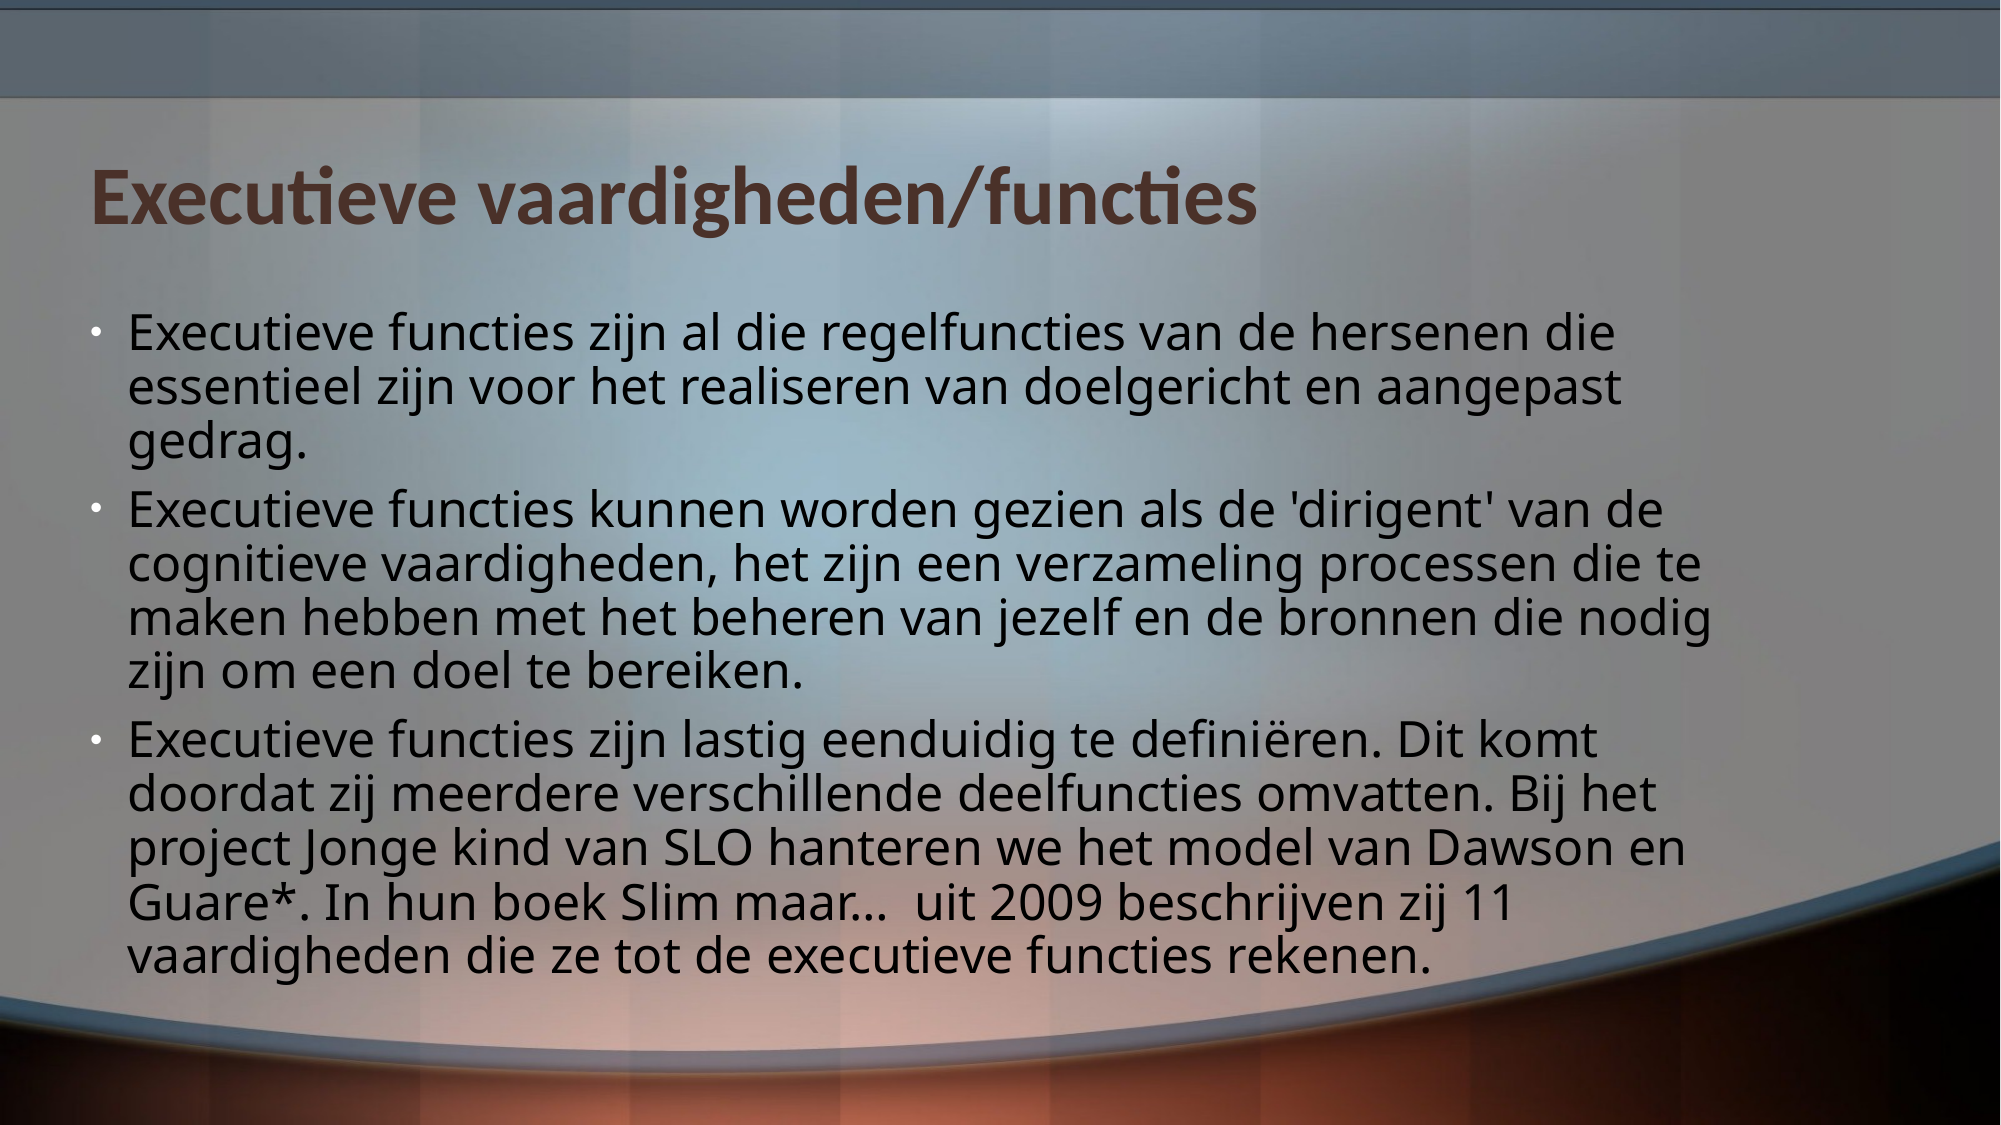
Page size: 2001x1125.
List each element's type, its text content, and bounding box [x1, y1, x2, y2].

list Executieve functies zijn al die regelfuncties van de hersenen die essentieel zijn voor het realiseren van doelgericht en aangepast gedrag. Executieve functies kunnen worden gezien als de 'dirigent' van de cognitieve vaardigheden, het zijn een verzameling processen die te maken hebben met het beheren van jezelf en de bronnen die nodig zijn om een doel te bereiken. Executieve functies zijn lastig eenduidig te definiëren. Dit komt doordat zij meerdere verschillende deelfuncties omvatten. Bij het project Jonge kind van SLO hanteren we het model van Dawson en Guare*. In hun boek Slim maar… uit 2009 beschrijven zij 11 vaardigheden die ze tot de executieve functies rekenen. [75, 299, 1732, 1042]
title Executieve vaardigheden/functies [75, 104, 1732, 294]
picture [0, 0, 2001, 1125]
